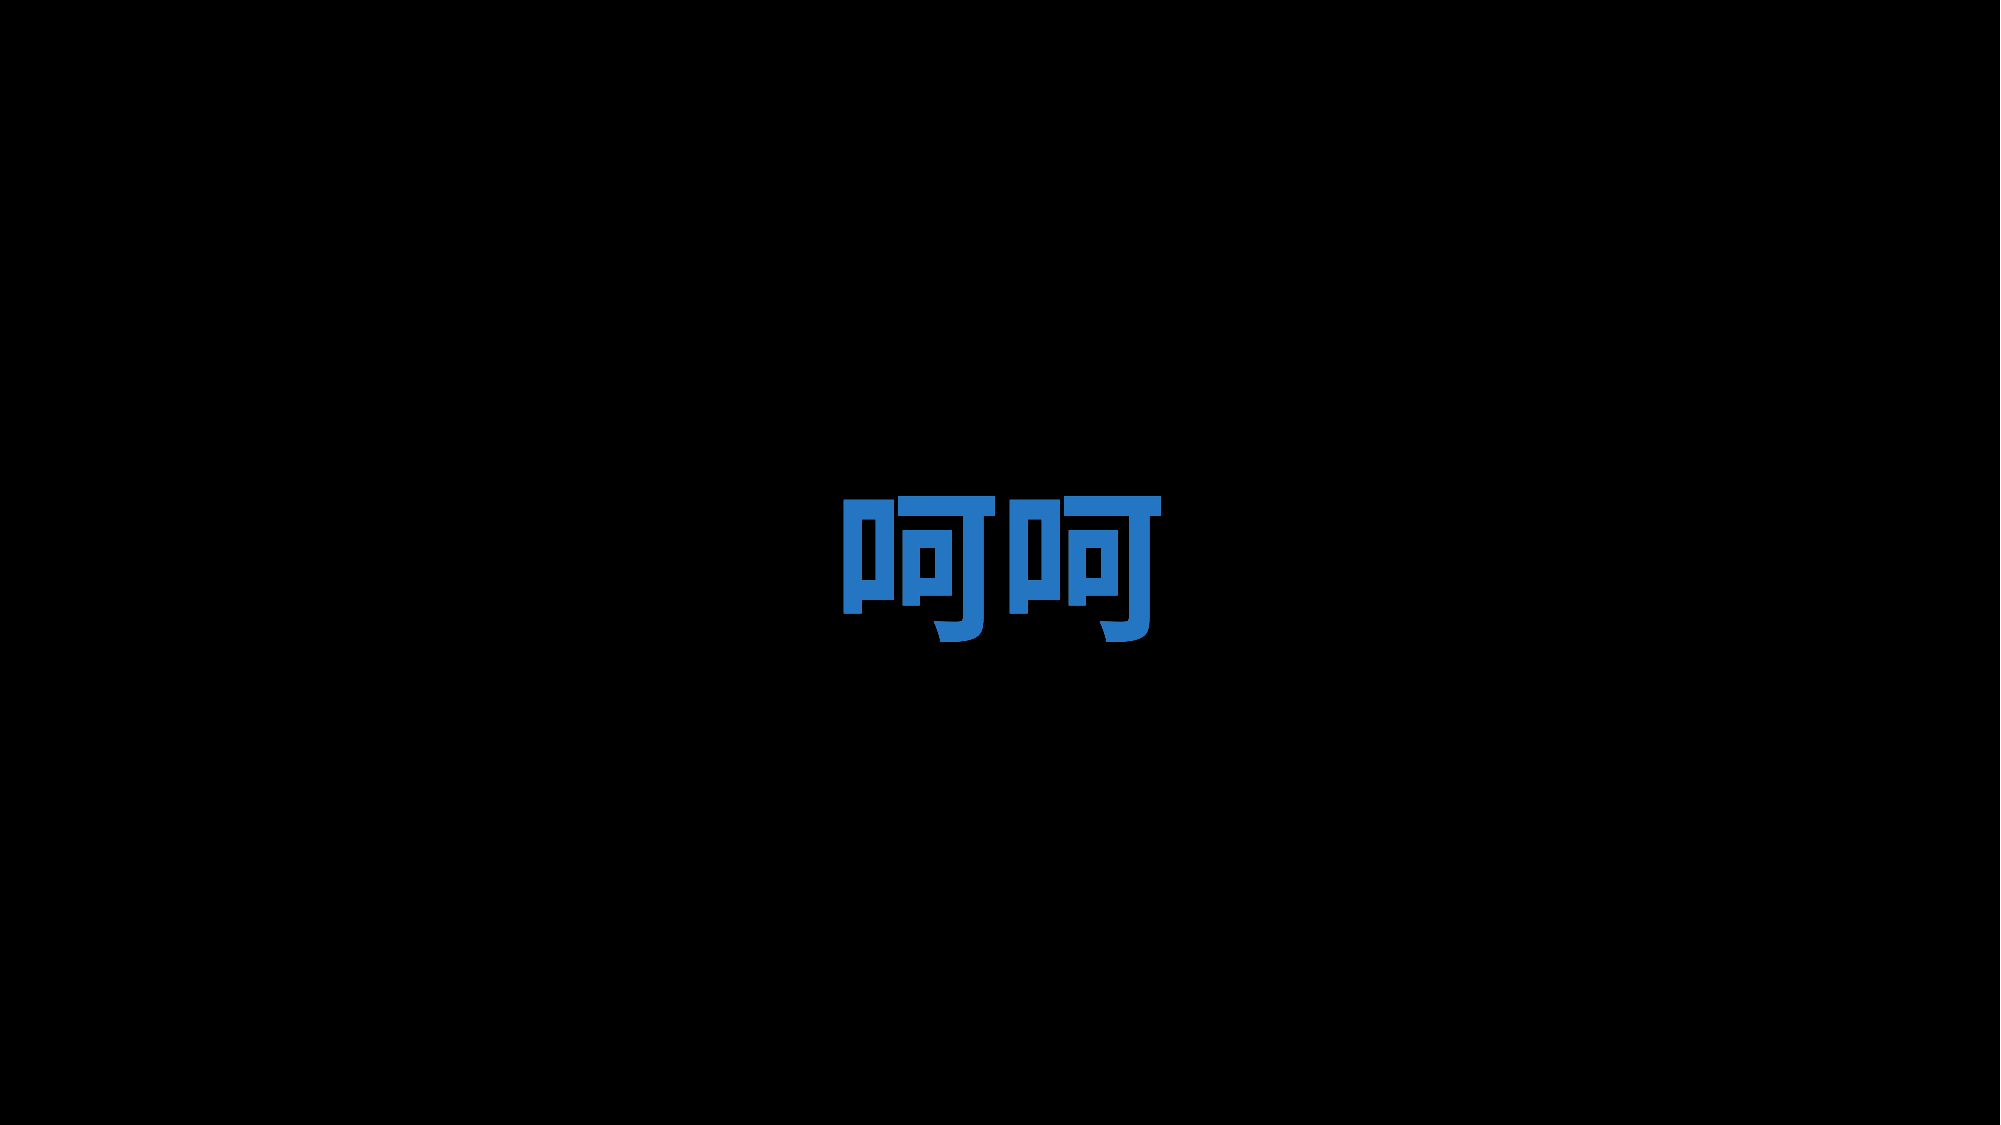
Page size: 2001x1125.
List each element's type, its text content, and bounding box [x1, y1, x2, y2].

text_box 呵呵 [779, 453, 1221, 669]
